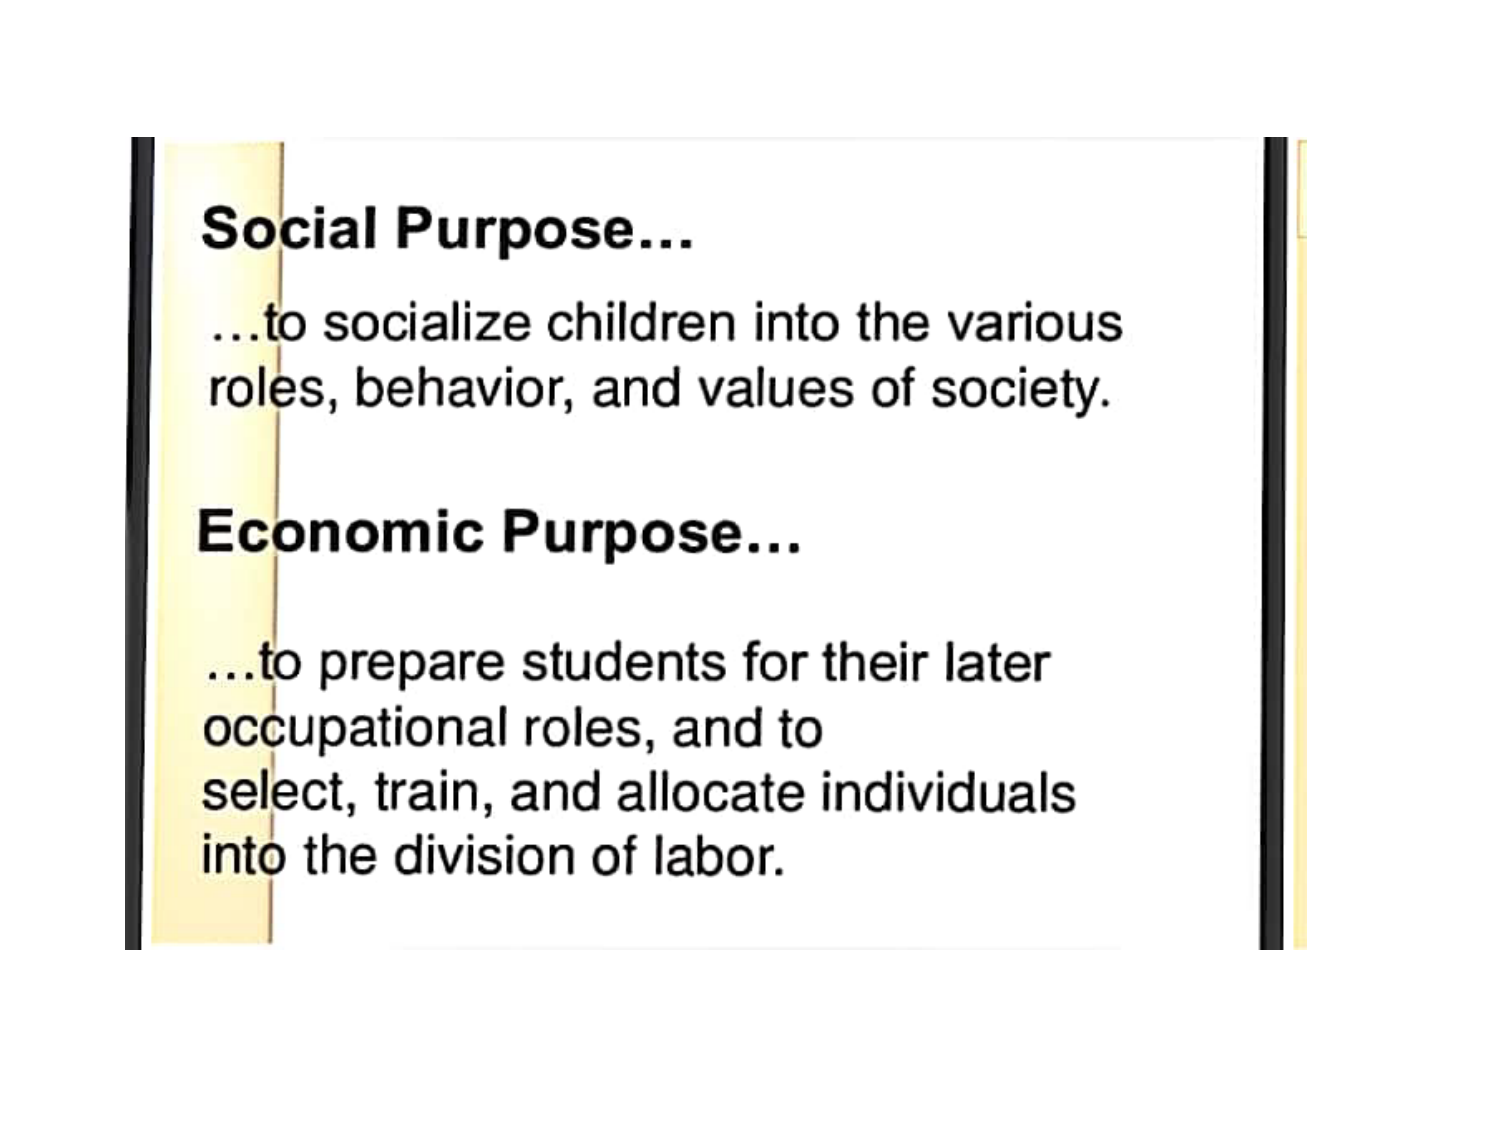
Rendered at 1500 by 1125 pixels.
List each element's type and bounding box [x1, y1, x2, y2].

picture [124, 137, 1307, 951]
